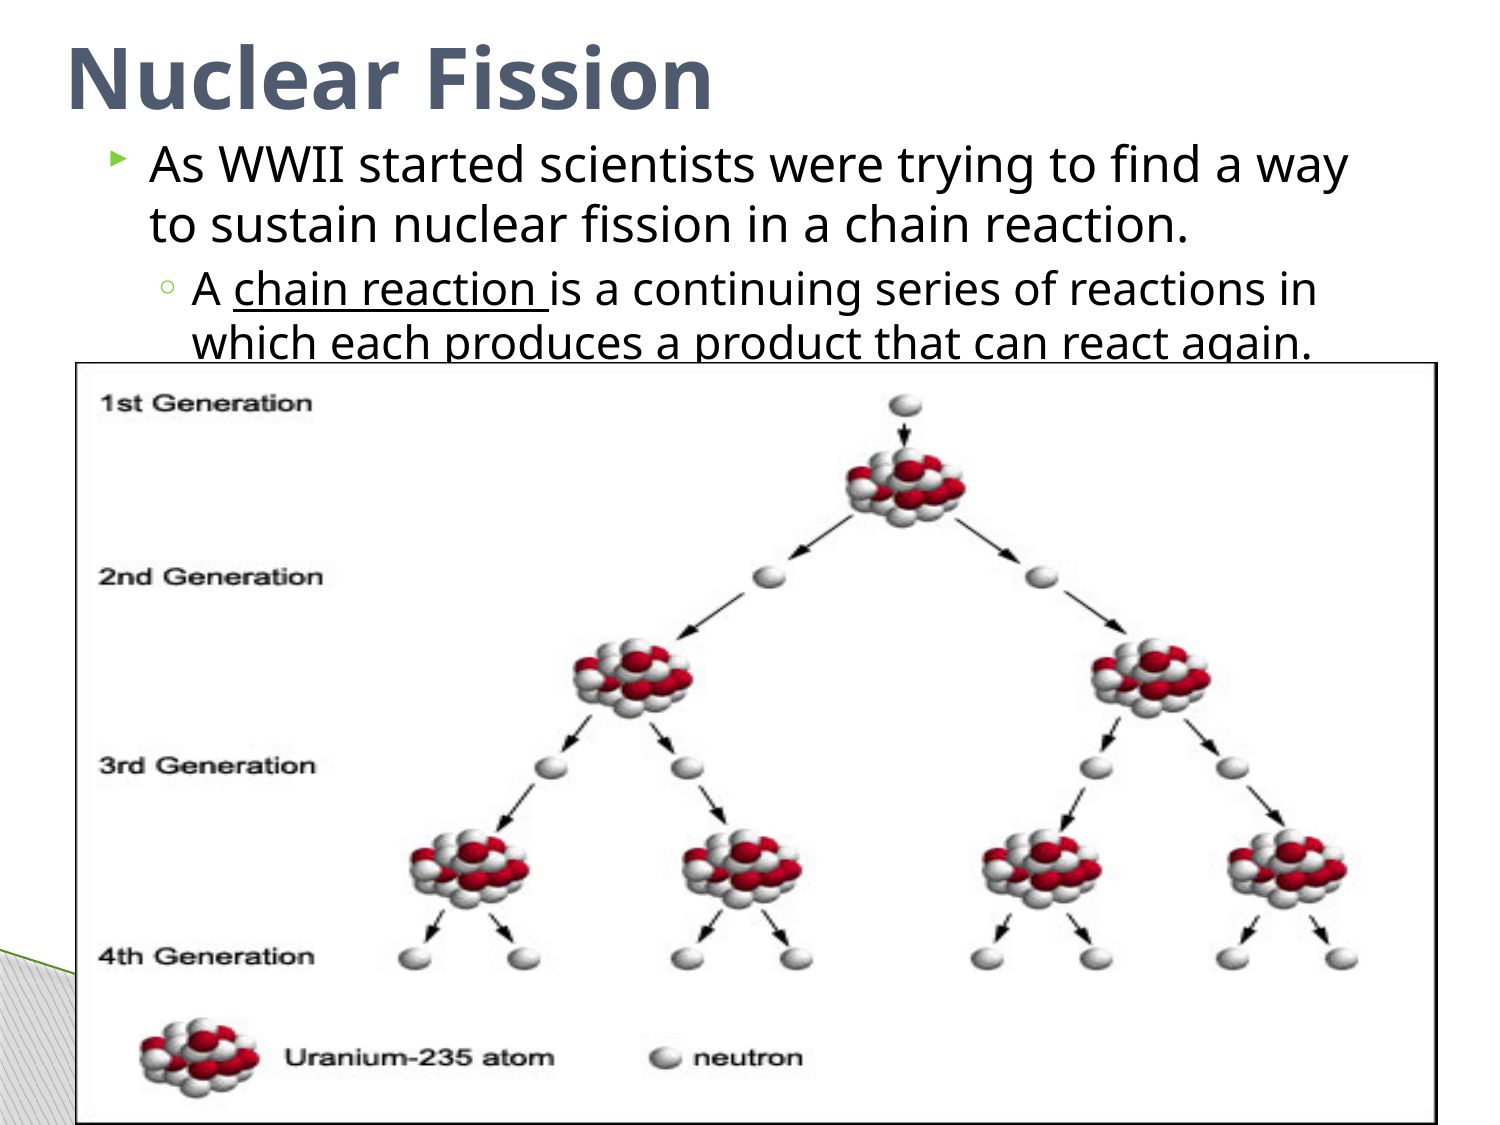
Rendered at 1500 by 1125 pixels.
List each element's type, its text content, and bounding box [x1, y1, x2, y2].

picture [74, 362, 1438, 1125]
list As WWII started scientists were trying to find a way to sustain nuclear fission in a chain reaction. A chain reaction is a continuing series of reactions in which each produces a product that can react again. [75, 150, 1425, 362]
title Nuclear Fission [50, 0, 1425, 150]
